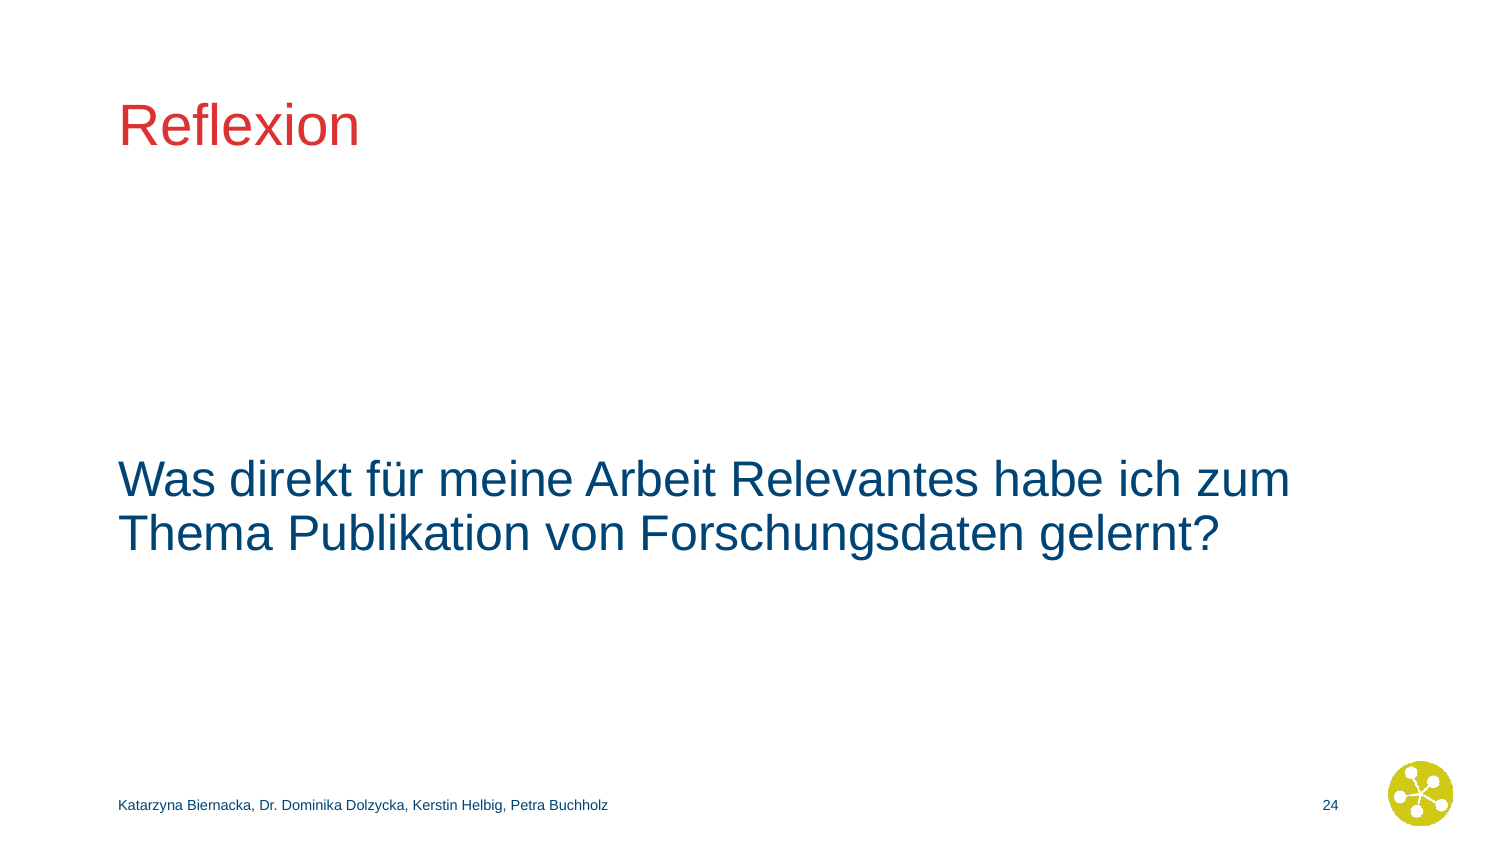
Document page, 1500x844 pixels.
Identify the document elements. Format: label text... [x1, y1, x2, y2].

list Was direkt für meine Arbeit Relevantes habe ich zum Thema Publikation von Forschungsdaten gelernt? [103, 254, 1397, 760]
slide_number 23 [1016, 782, 1354, 827]
footer Katarzyna Biernacka, Dr. Dominika Dolzycka, Kerstin Helbig, Petra Buchholz [103, 782, 742, 827]
picture [1388, 761, 1453, 826]
title Reflexion [103, 44, 1397, 208]
